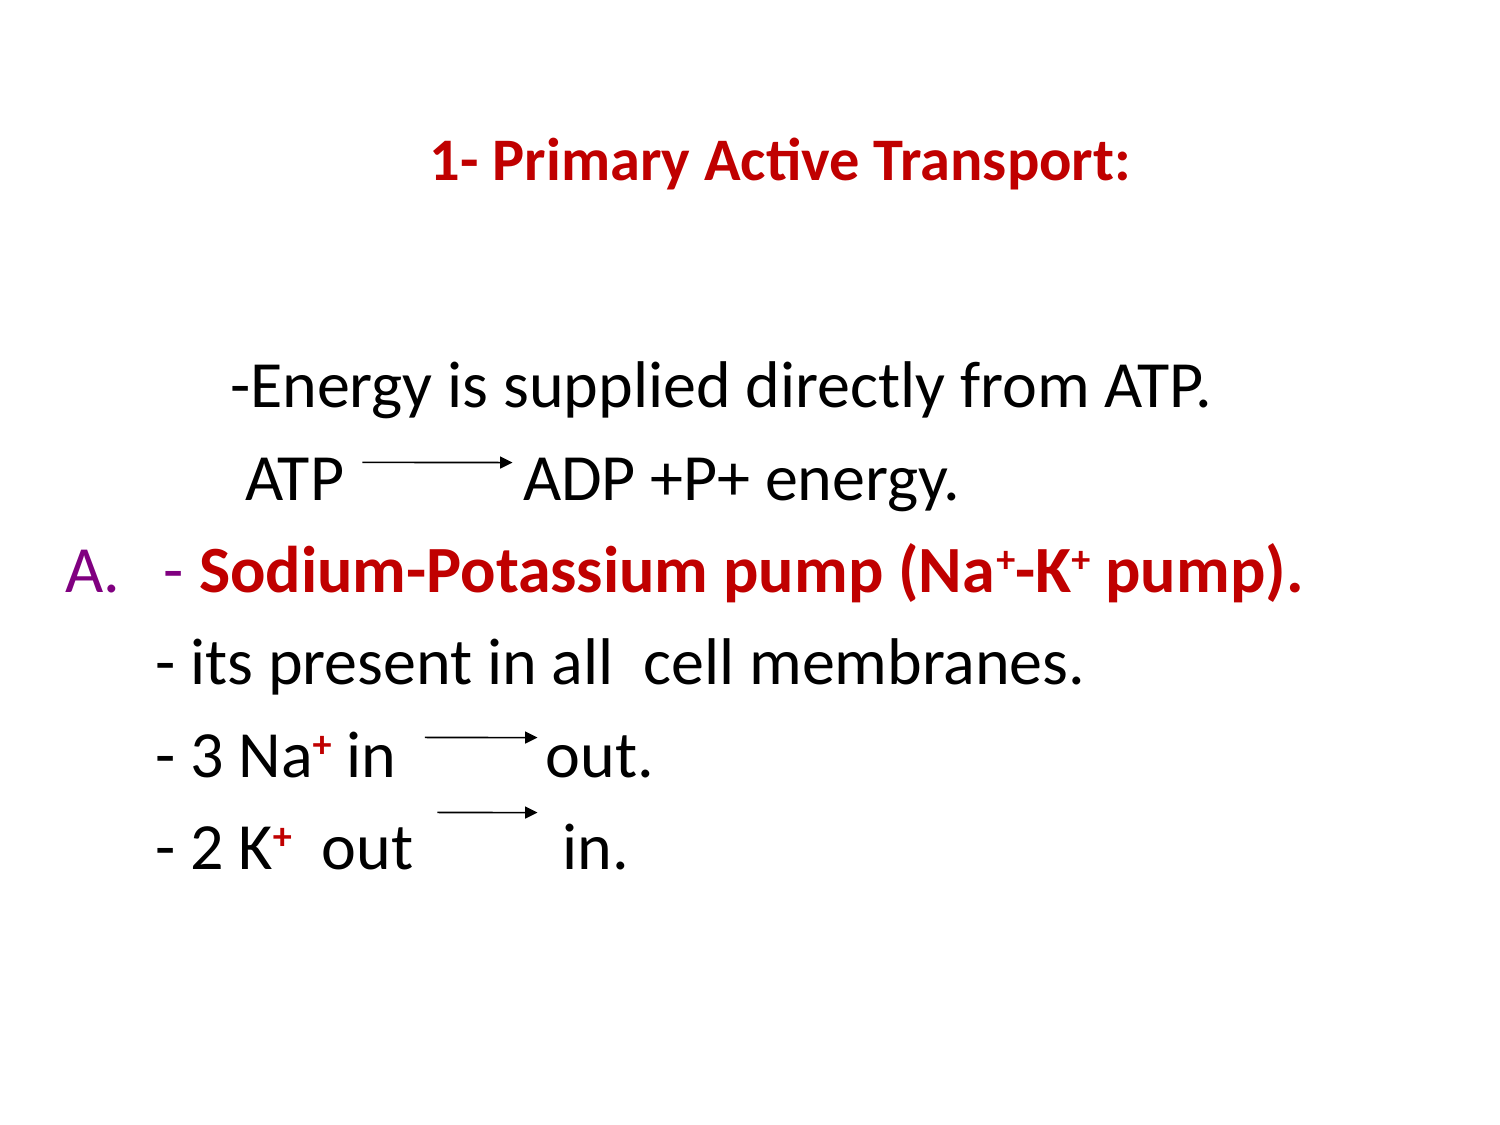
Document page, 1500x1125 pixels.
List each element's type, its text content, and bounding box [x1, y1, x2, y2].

text_box [424, 731, 538, 744]
text_box [362, 456, 513, 469]
title 1- Primary Active Transport: [62, 112, 1500, 274]
list -Energy is supplied directly from ATP. ATP ADP +P+ energy. - Sodium-Potassium pump (Na+-K+ pump). - its present in all cell membranes. - 3 Na+ in out. - 2 K+ out in. [50, 334, 1475, 891]
text_box [437, 806, 538, 819]
